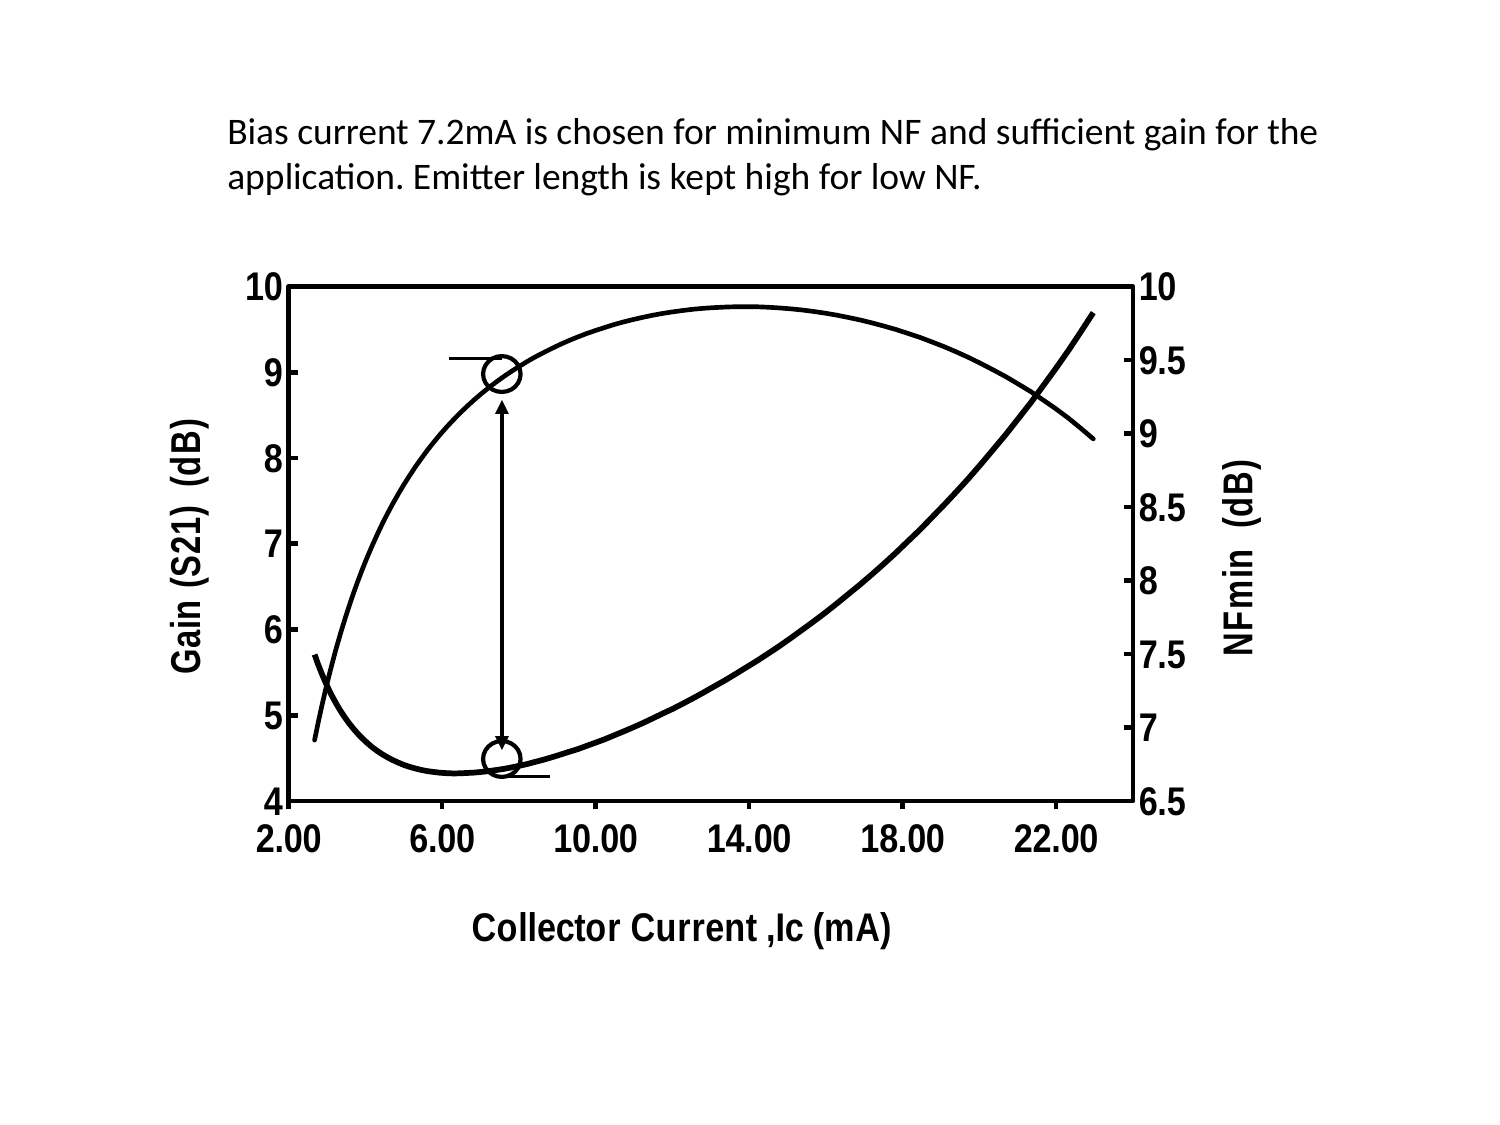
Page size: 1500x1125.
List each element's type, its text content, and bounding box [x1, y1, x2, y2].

text_box Bias current 7.2mA is chosen for minimum NF and sufficient gain for the application. Emitter length is kept high for low NF. [212, 99, 1388, 205]
chart [137, 262, 1275, 963]
